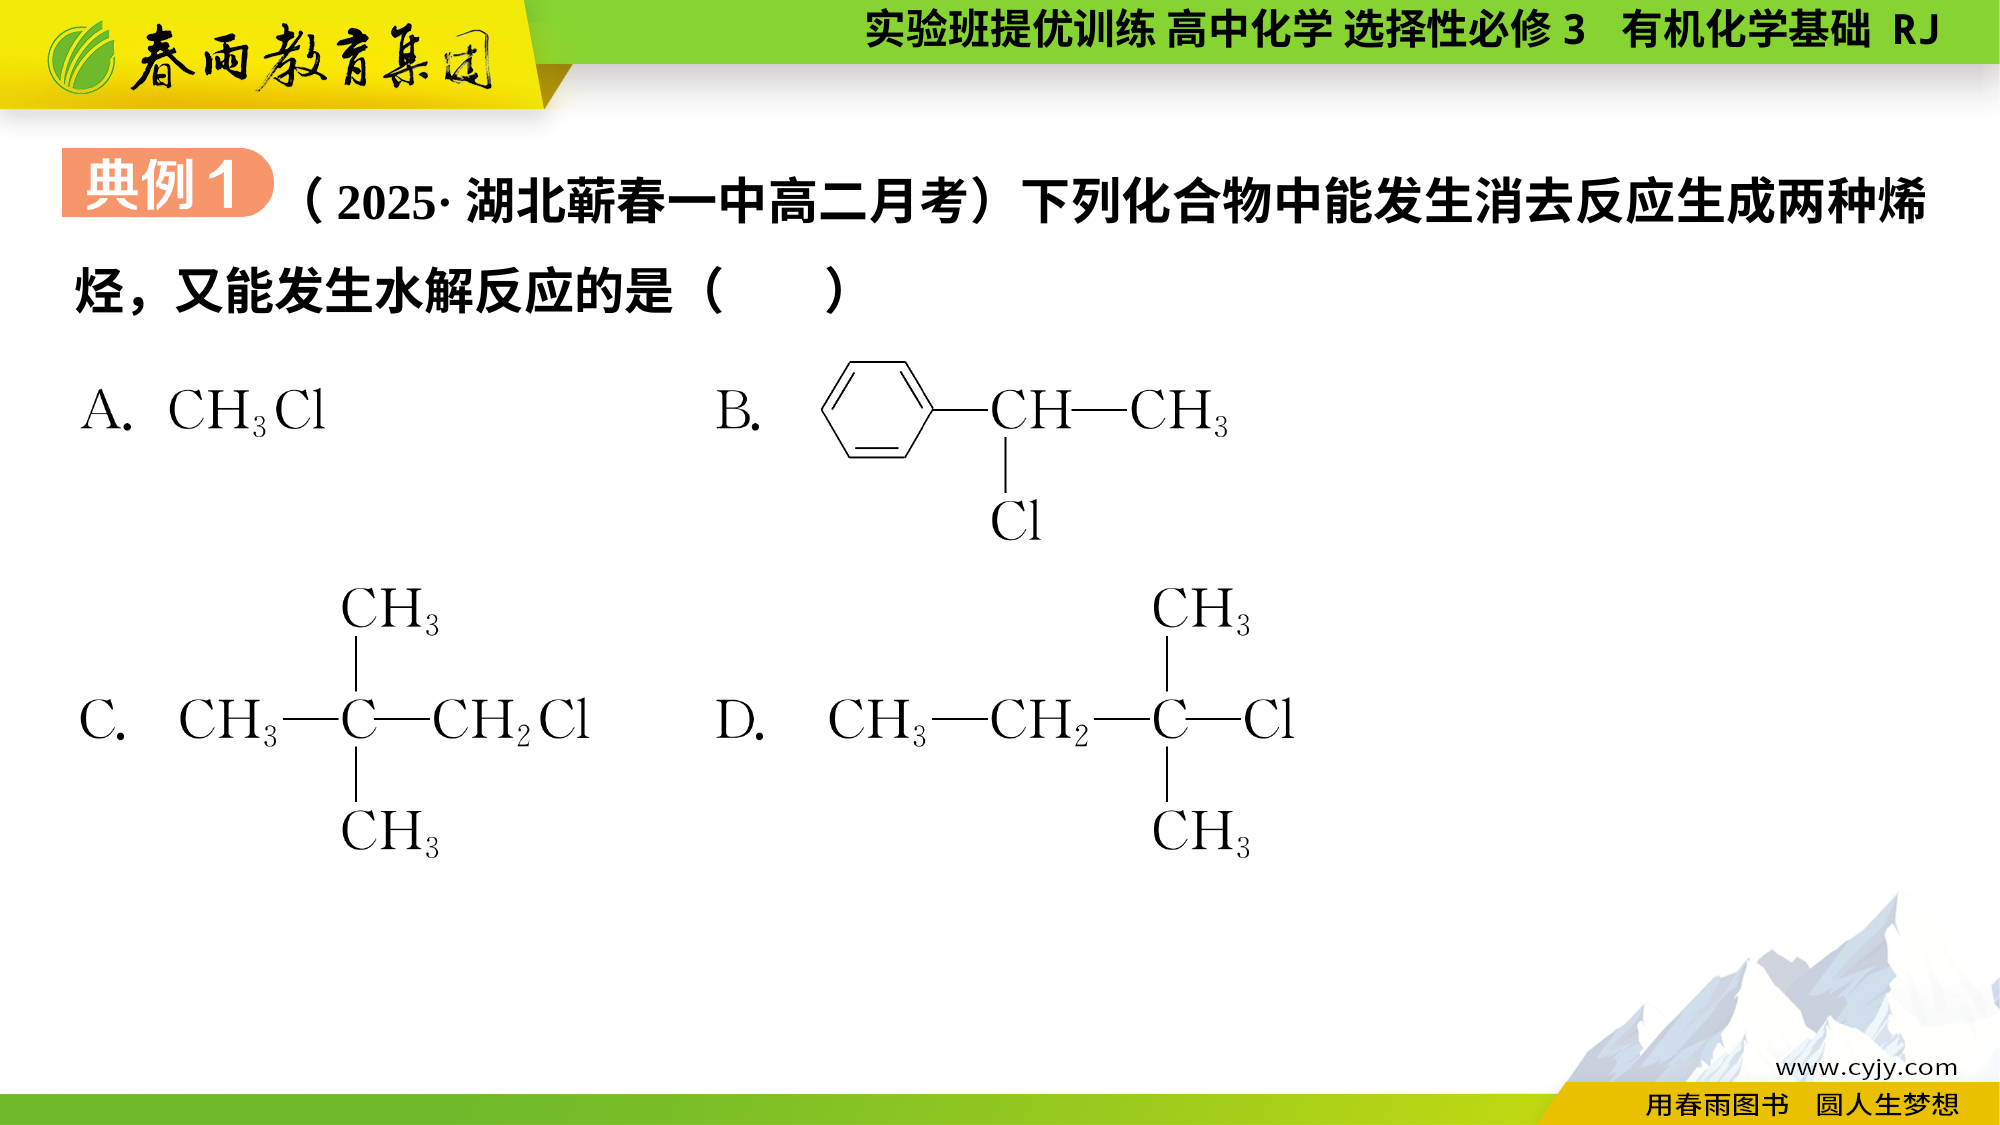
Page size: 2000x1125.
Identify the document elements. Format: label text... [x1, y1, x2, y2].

picture [0, 0, 2000, 1125]
list （2025·湖北蕲春一中高二月考）下列化合物中能发生消去反应生成两种烯烃，又能发生水解反应的是（ ） [59, 132, 1944, 409]
